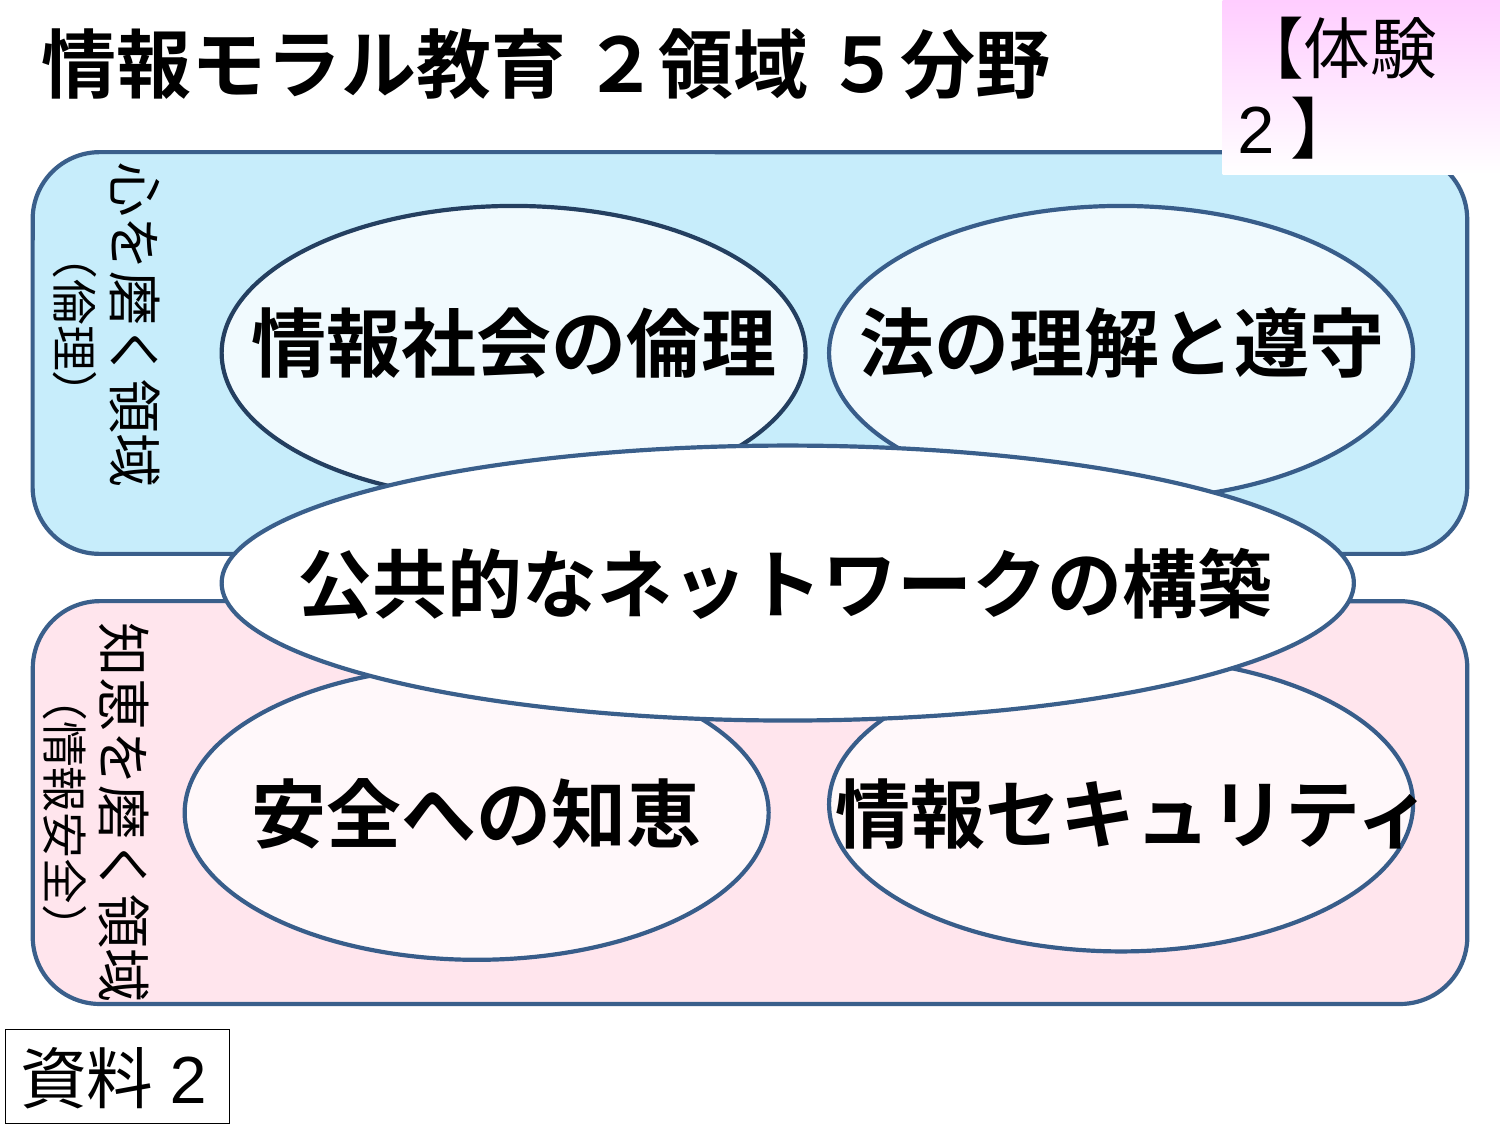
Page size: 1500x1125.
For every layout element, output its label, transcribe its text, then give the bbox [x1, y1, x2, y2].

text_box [820, 657, 1480, 952]
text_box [184, 665, 769, 961]
text_box [52, 150, 1470, 556]
text_box 【体験2】 [1222, 0, 1500, 175]
text_box 資料2 [5, 1031, 230, 1124]
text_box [5, 600, 1468, 1025]
text_box 情報モラル教育 ２領域 ５分野 [29, 76, 1063, 109]
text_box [828, 205, 1429, 501]
text_box 情報モラル教育 ２領域 ５分野 [29, 16, 1063, 74]
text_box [221, 445, 1355, 721]
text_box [221, 205, 806, 444]
text_box 心を磨く領域 （倫理） [16, 113, 184, 537]
